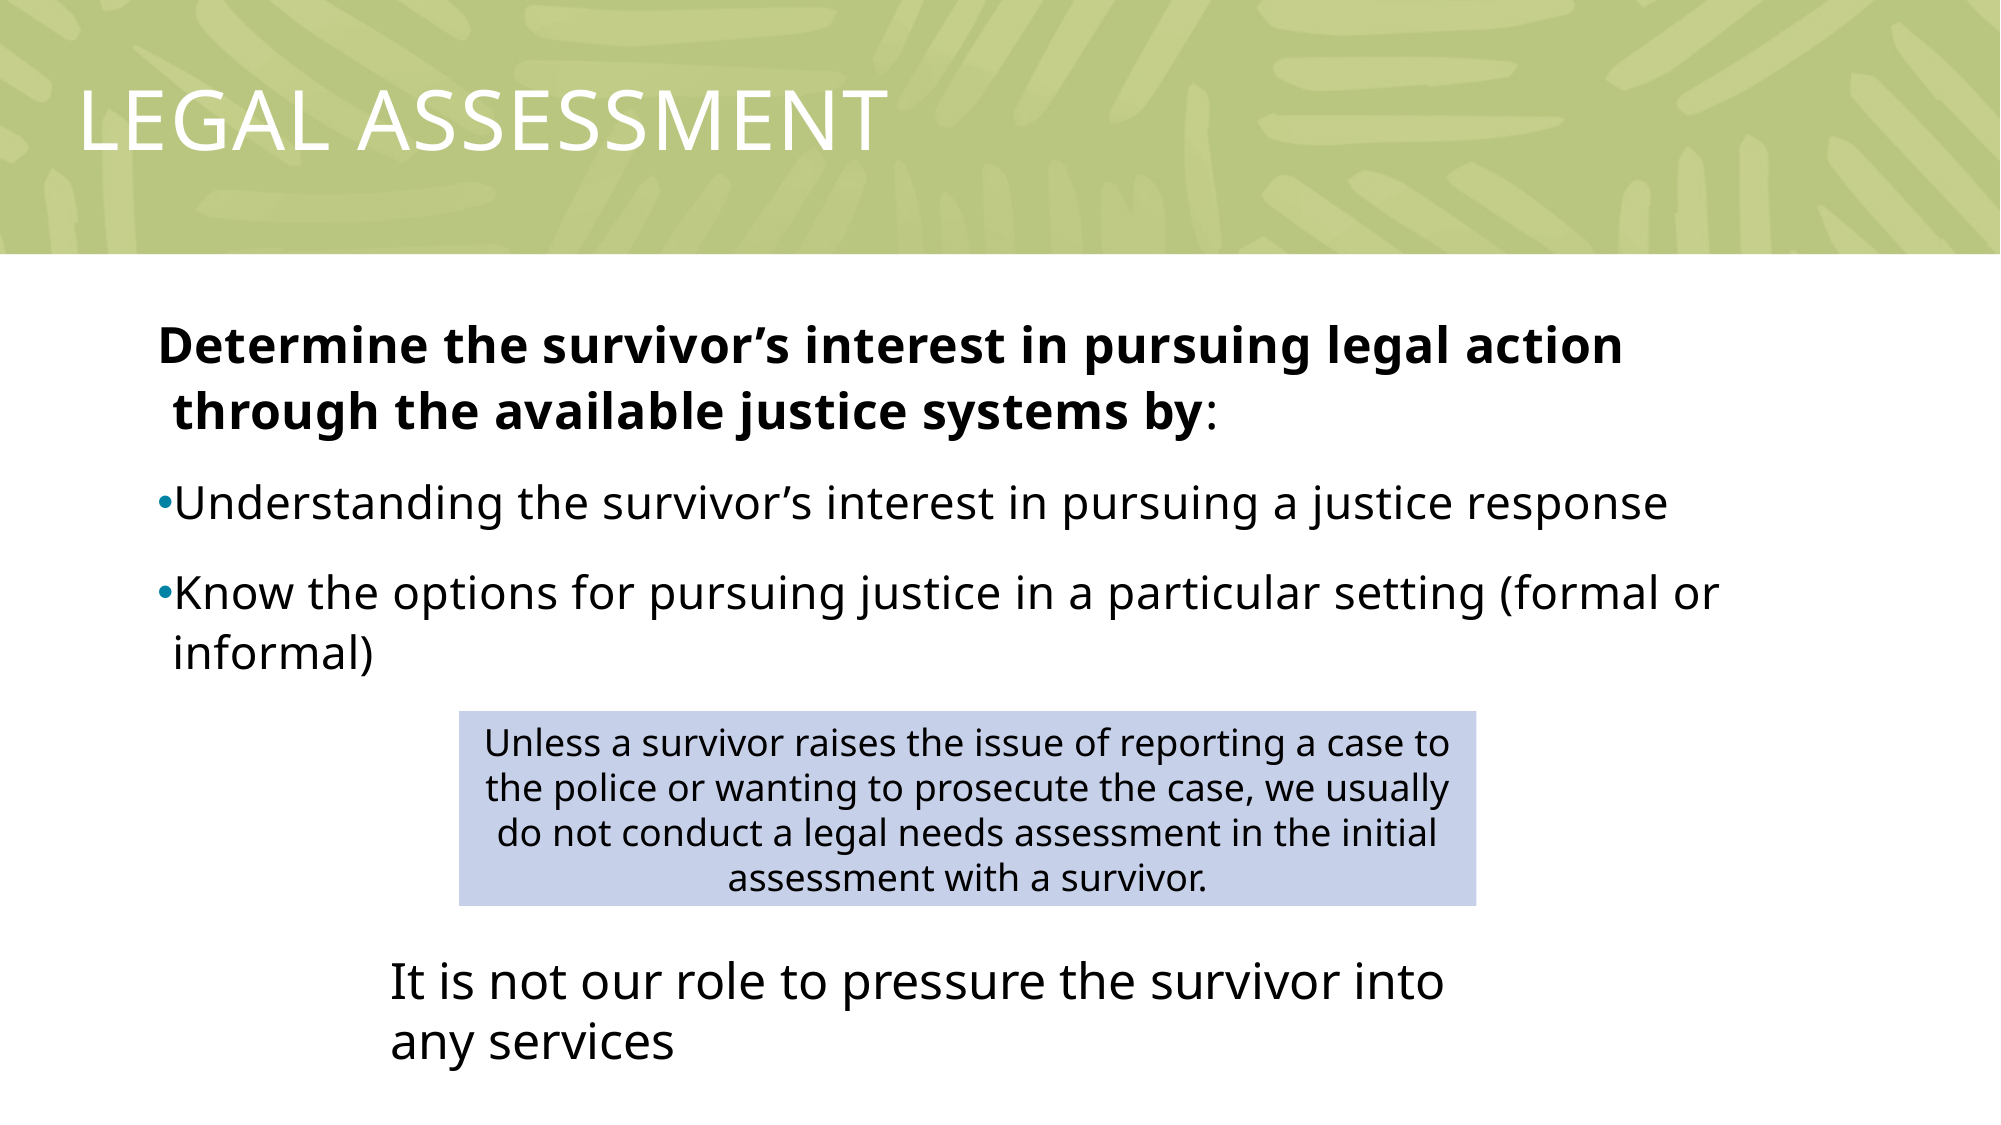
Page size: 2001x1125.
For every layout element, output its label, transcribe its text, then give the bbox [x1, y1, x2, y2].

list Determine the survivor’s interest in pursuing legal action through the available justice systems by: Understanding the survivor’s interest in pursuing a justice response Know the options for pursuing justice in a particular setting (formal or informal) [149, 299, 1745, 961]
text_box It is not our role to pressure the survivor into any services [376, 942, 1555, 1077]
picture [0, 0, 2000, 1125]
text_box Unless a survivor raises the issue of reporting a case to the police or wanting to prosecute the case, we usually do not conduct a legal needs assessment in the initial assessment with a survivor. [459, 711, 1477, 906]
title Legal assessment [61, 33, 1938, 220]
